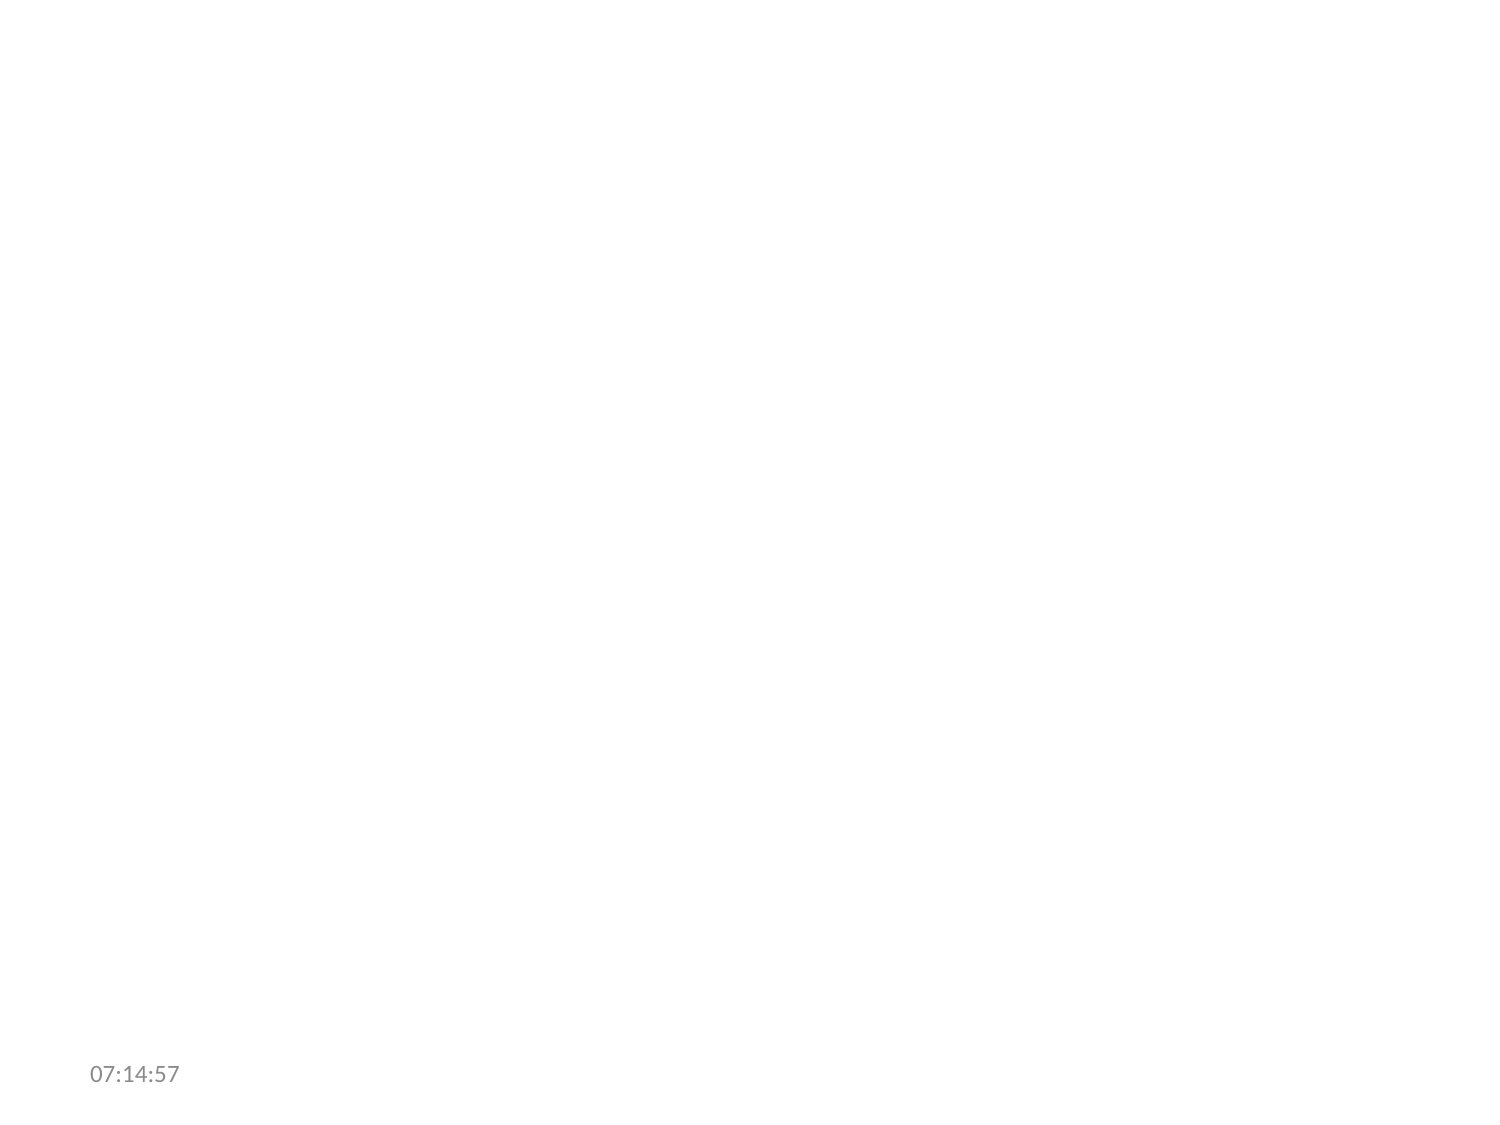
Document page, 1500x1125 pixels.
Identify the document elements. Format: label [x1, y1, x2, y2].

slide_number [75, 1042, 425, 1103]
